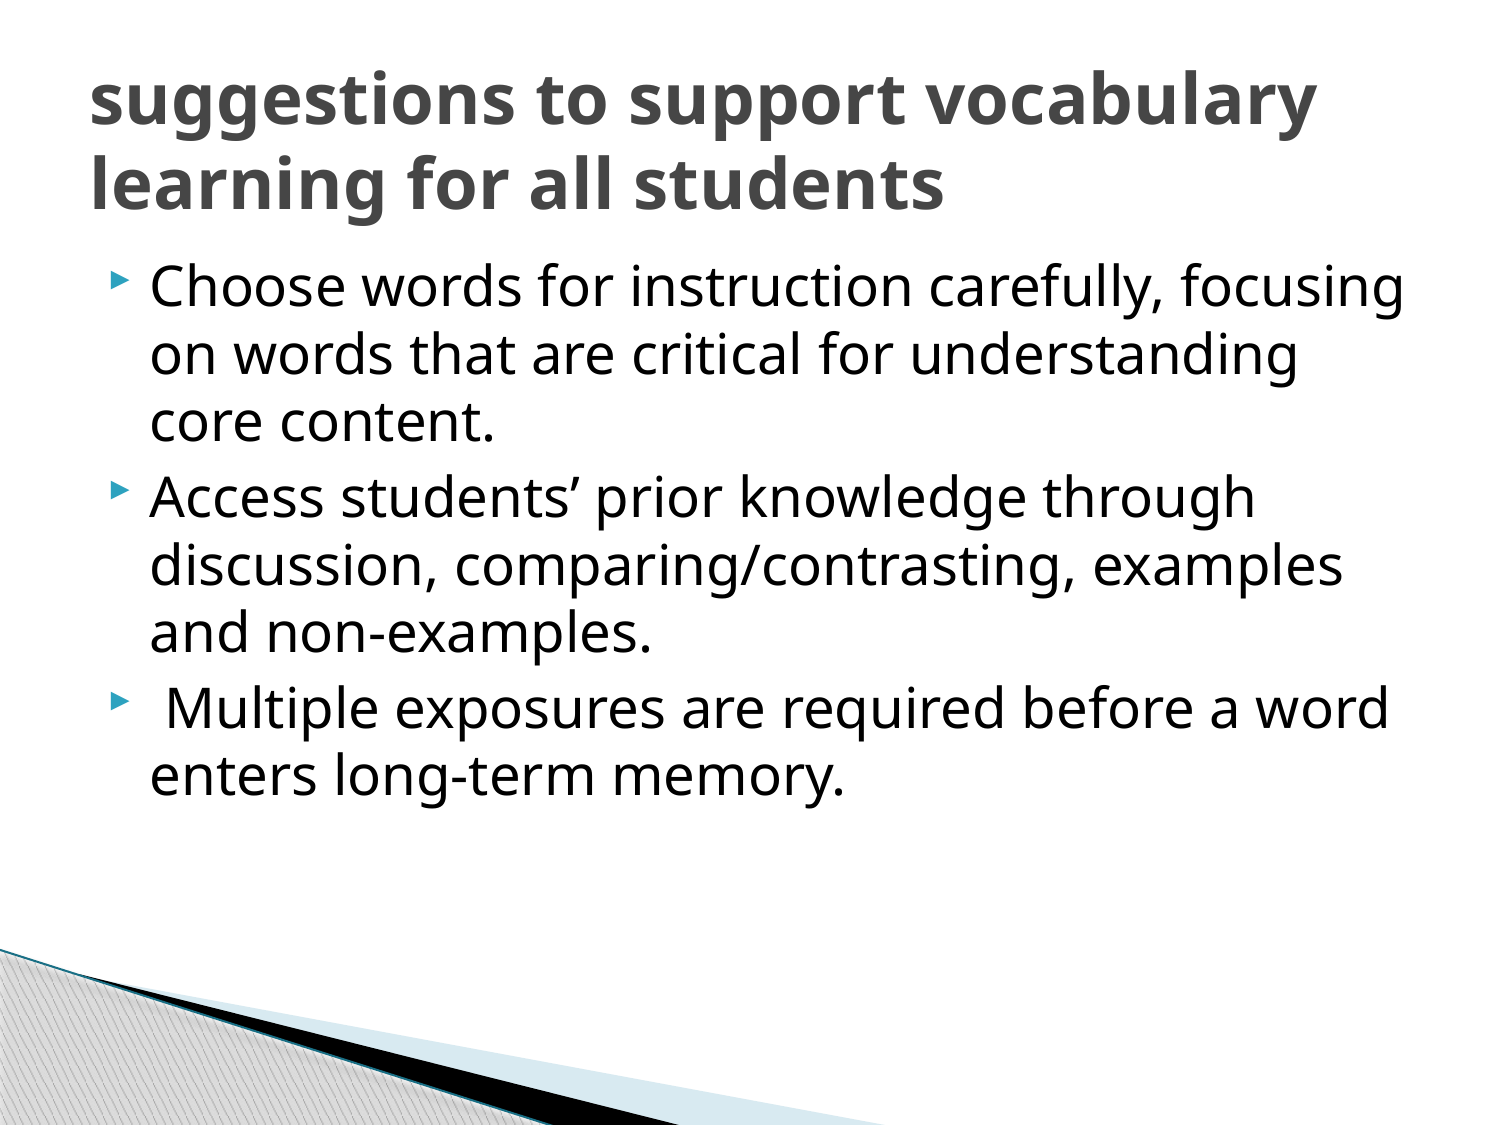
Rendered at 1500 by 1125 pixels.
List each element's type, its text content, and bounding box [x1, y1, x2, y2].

title suggestions to support vocabulary learning for all students [75, 45, 1425, 233]
list Choose words for instruction carefully, focusing on words that are critical for understanding core content. Access students’ prior knowledge through discussion, comparing/contrasting, examples and non-examples. Multiple exposures are required before a word enters long-term memory. [75, 243, 1425, 986]
